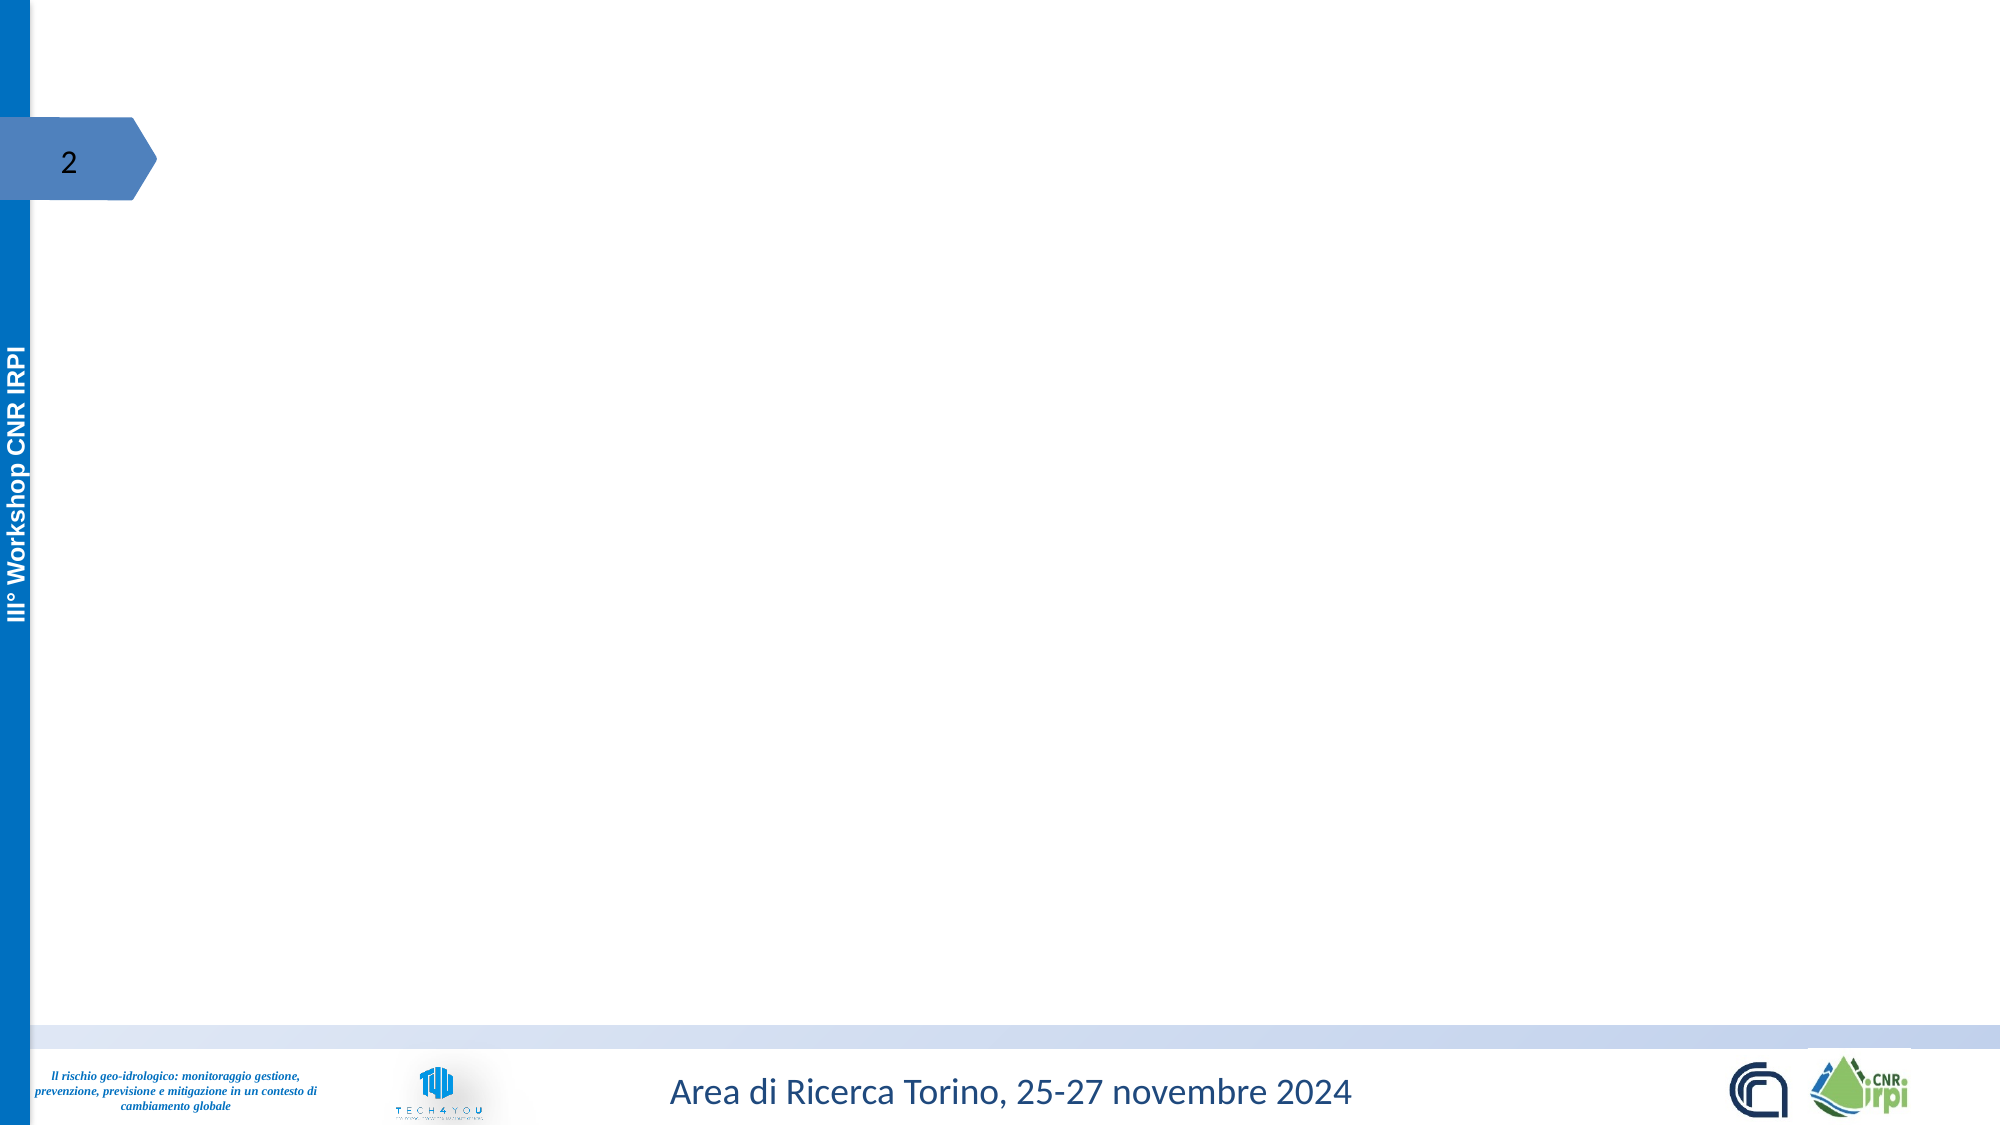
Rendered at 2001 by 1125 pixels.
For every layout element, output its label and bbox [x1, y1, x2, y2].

picture [1725, 1055, 1793, 1124]
picture [1807, 1048, 1911, 1125]
picture [384, 1058, 501, 1125]
